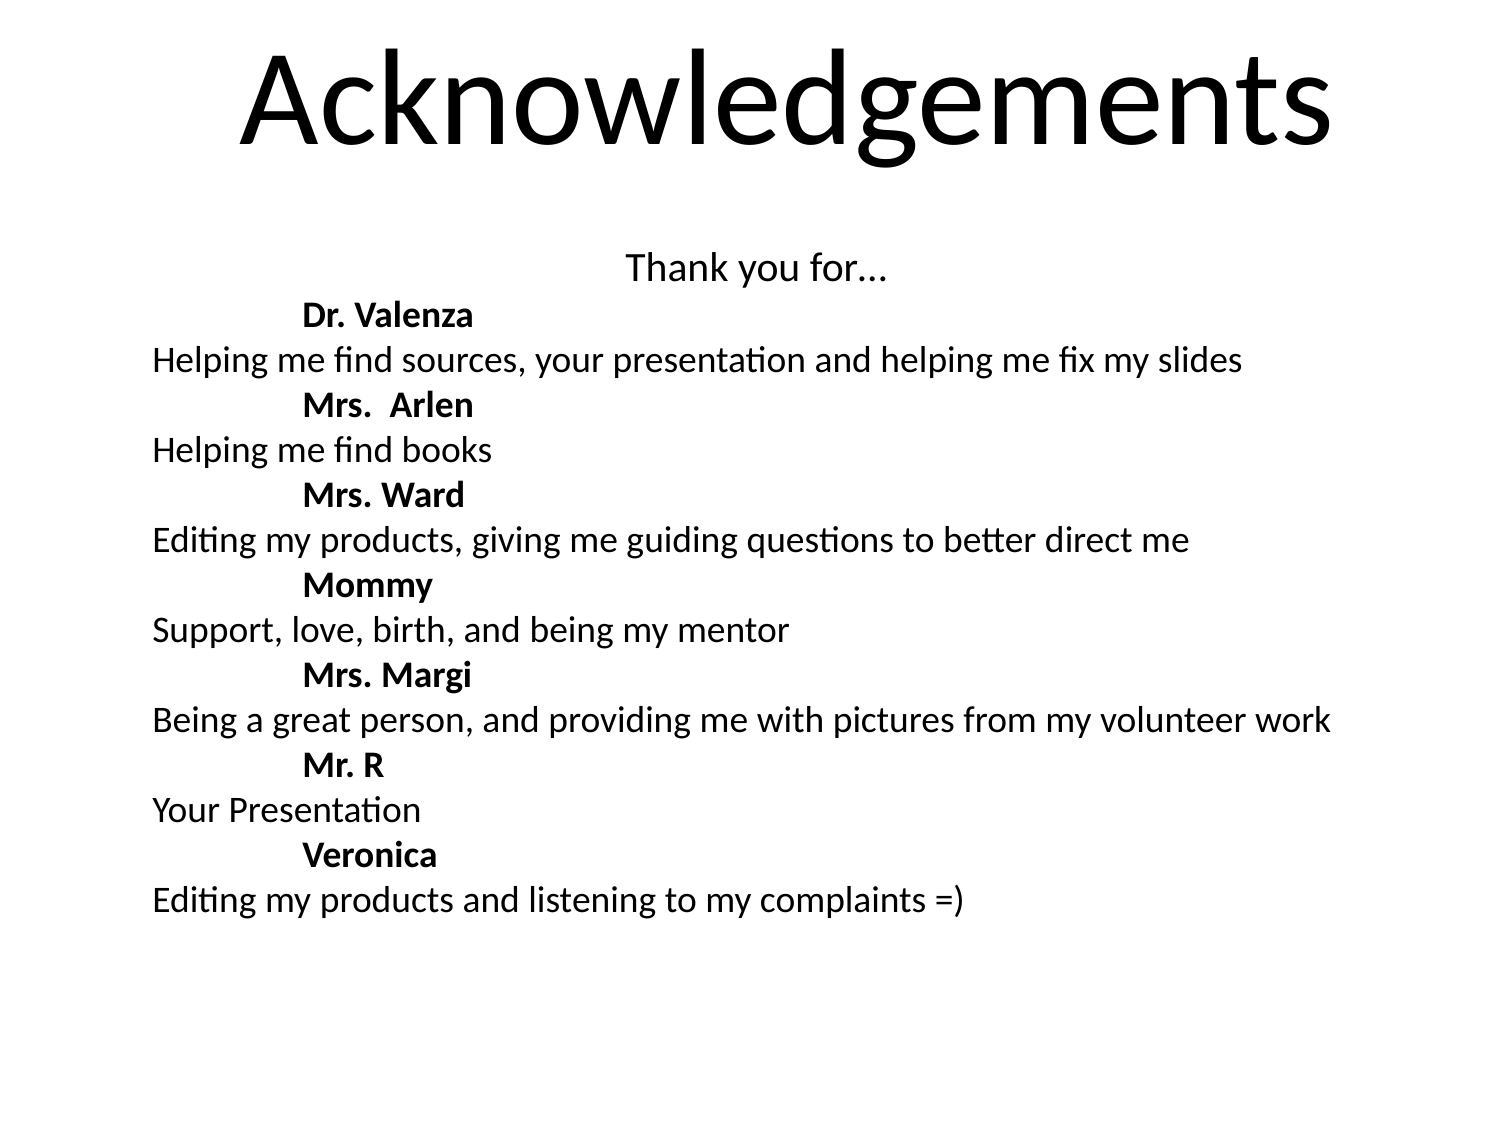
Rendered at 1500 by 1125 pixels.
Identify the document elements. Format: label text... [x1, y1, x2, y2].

text_box Thank you for… Dr. Valenza Helping me find sources, your presentation and helping me fix my slides Mrs. Arlen Helping me find books Mrs. Ward Editing my products, giving me guiding questions to better direct me Mommy Support, love, birth, and being my mentor Mrs. Margi Being a great person, and providing me with pictures from my volunteer work Mr. R Your Presentation Veronica Editing my products and listening to my complaints =) [137, 187, 1375, 973]
text_box Acknowledgements [224, 0, 1500, 225]
